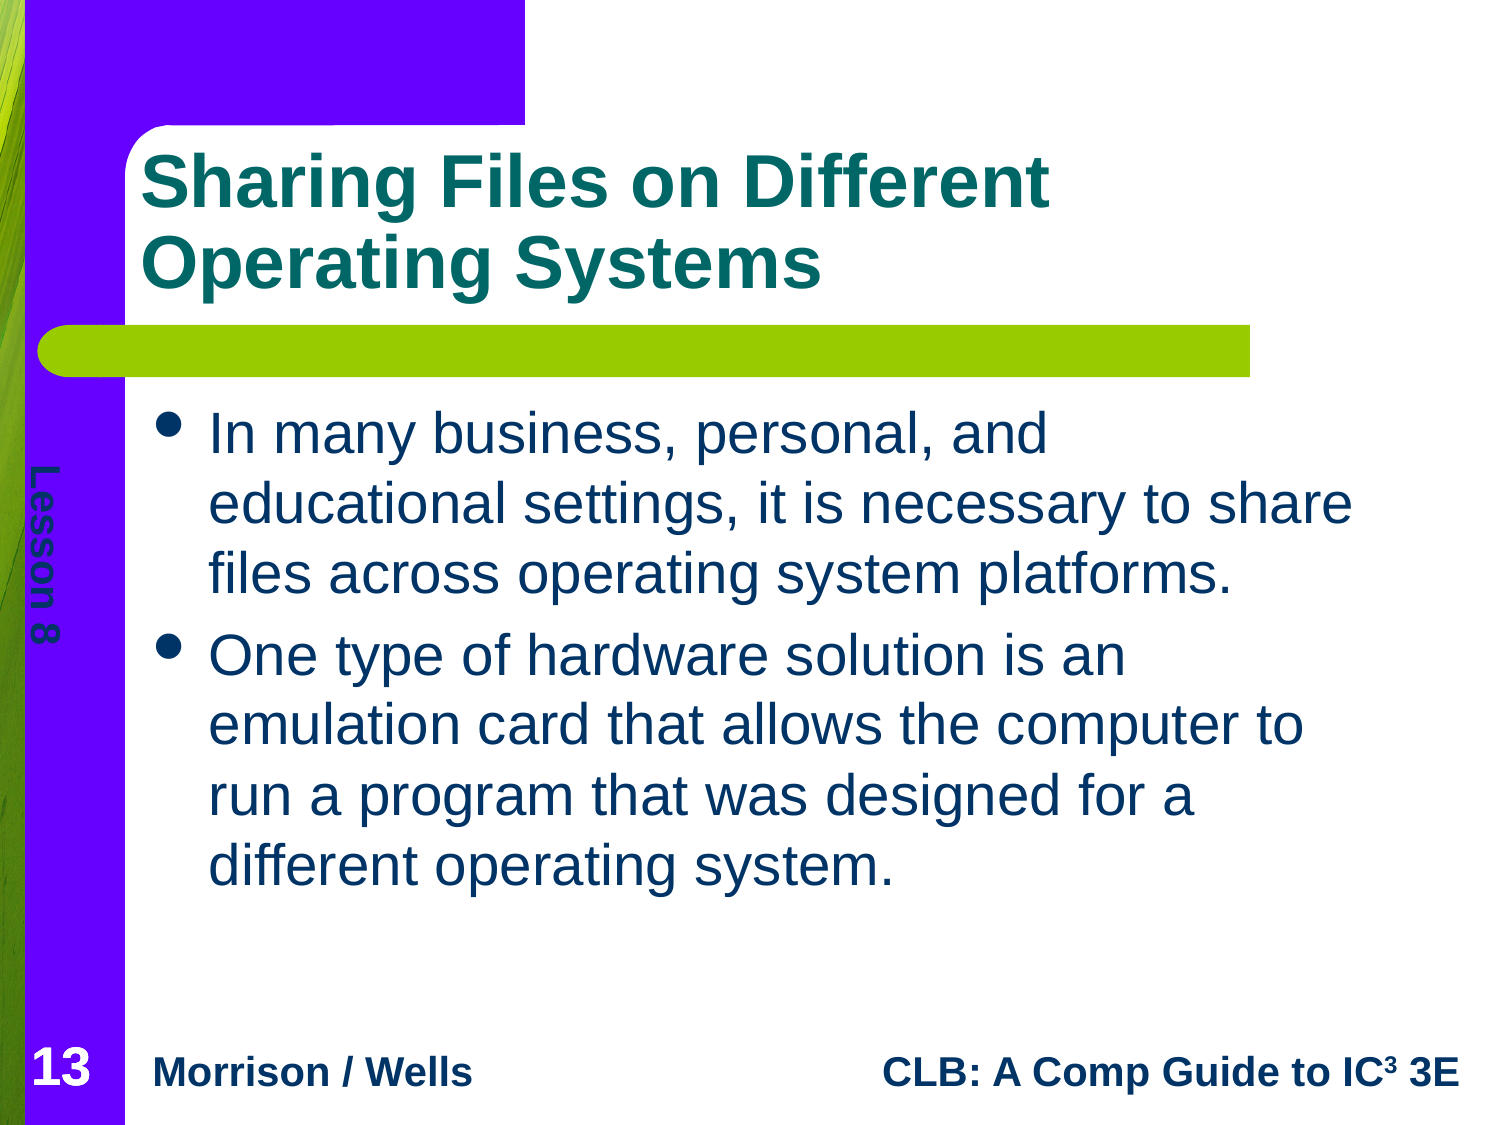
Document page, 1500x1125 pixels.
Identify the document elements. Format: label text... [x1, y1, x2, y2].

list In many business, personal, and educational settings, it is necessary to share files across operating system platforms. One type of hardware solution is an emulation card that allows the computer to run a program that was designed for a different operating system. [137, 387, 1376, 999]
picture [0, 0, 25, 1125]
title Sharing Files on Different Operating Systems [124, 124, 1426, 313]
text_box 13 [13, 1023, 111, 1105]
